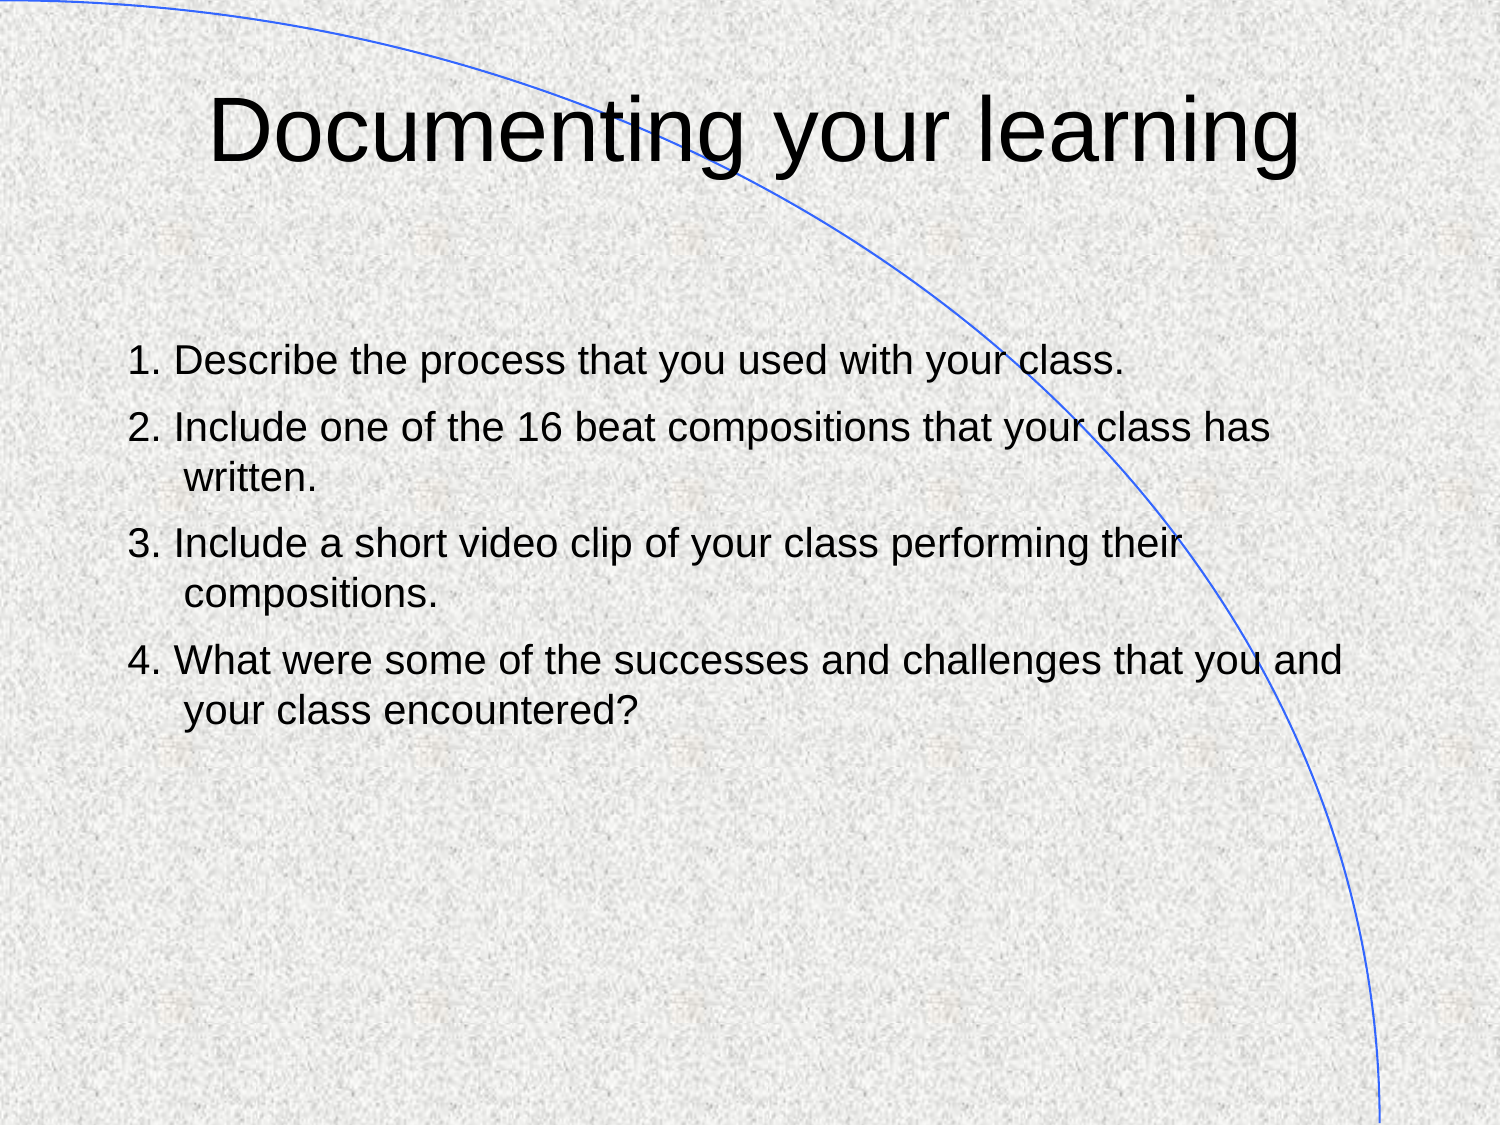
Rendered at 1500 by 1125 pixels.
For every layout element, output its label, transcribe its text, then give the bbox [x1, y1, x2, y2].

title Documenting your learning [49, 62, 1462, 188]
picture [0, 0, 1500, 1125]
list 1. Describe the process that you used with your class. 2. Include one of the 16 beat compositions that your class has written. 3. Include a short video clip of your class performing their compositions. 4. What were some of the successes and challenges that you and your class encountered? [112, 324, 1387, 1000]
